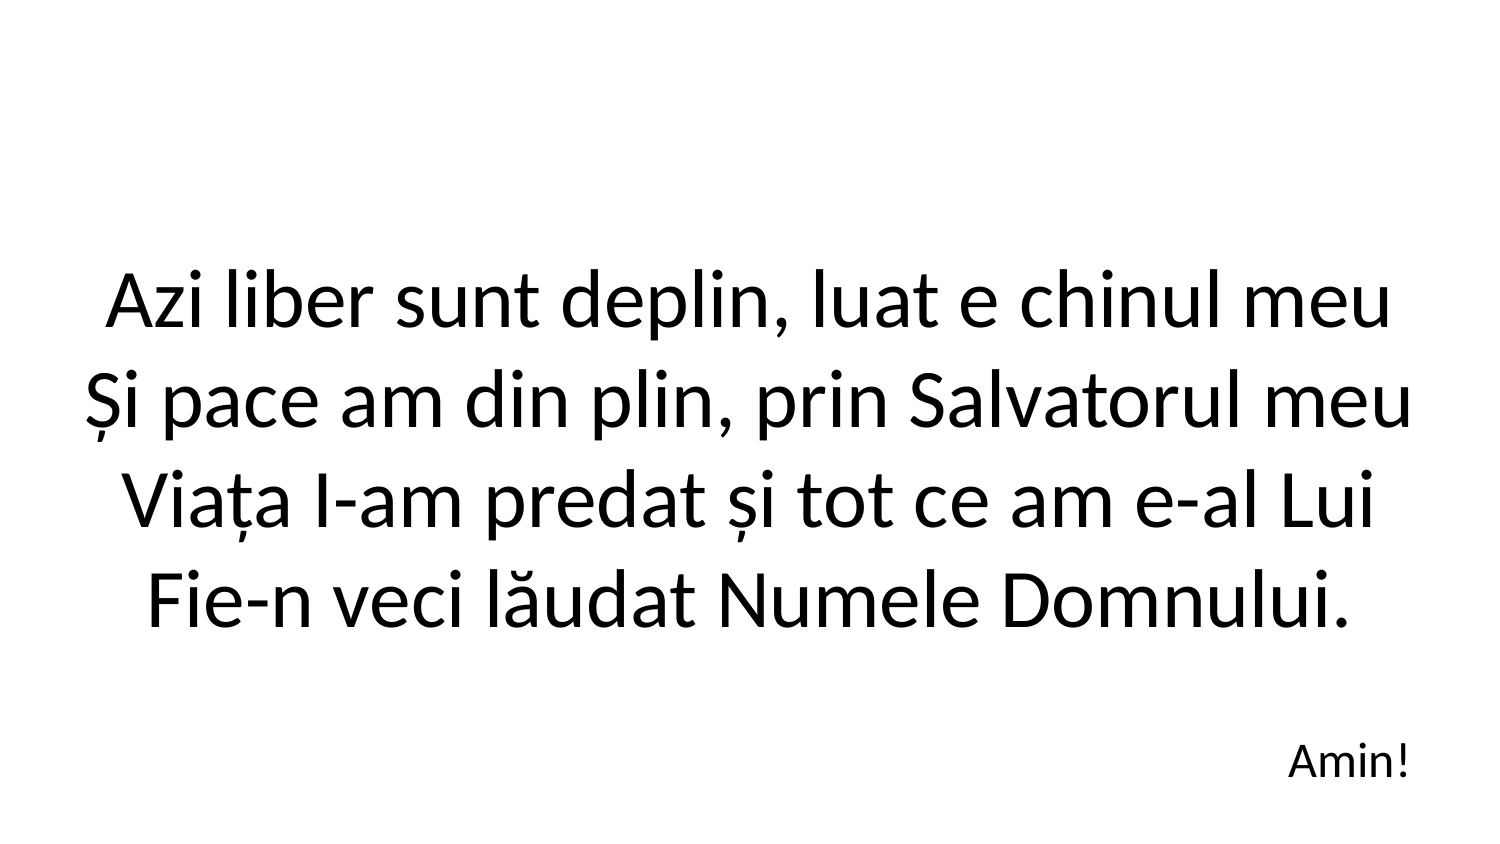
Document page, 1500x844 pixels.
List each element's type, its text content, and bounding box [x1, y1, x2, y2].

text_box Amin! [1273, 674, 1427, 795]
text_box Azi liber sunt deplin, luat e chinul meu Și pace am din plin, prin Salvatorul meu Viața I-am predat și tot ce am e-al Lui Fie-n veci lăudat Numele Domnului. [69, 192, 1431, 652]
